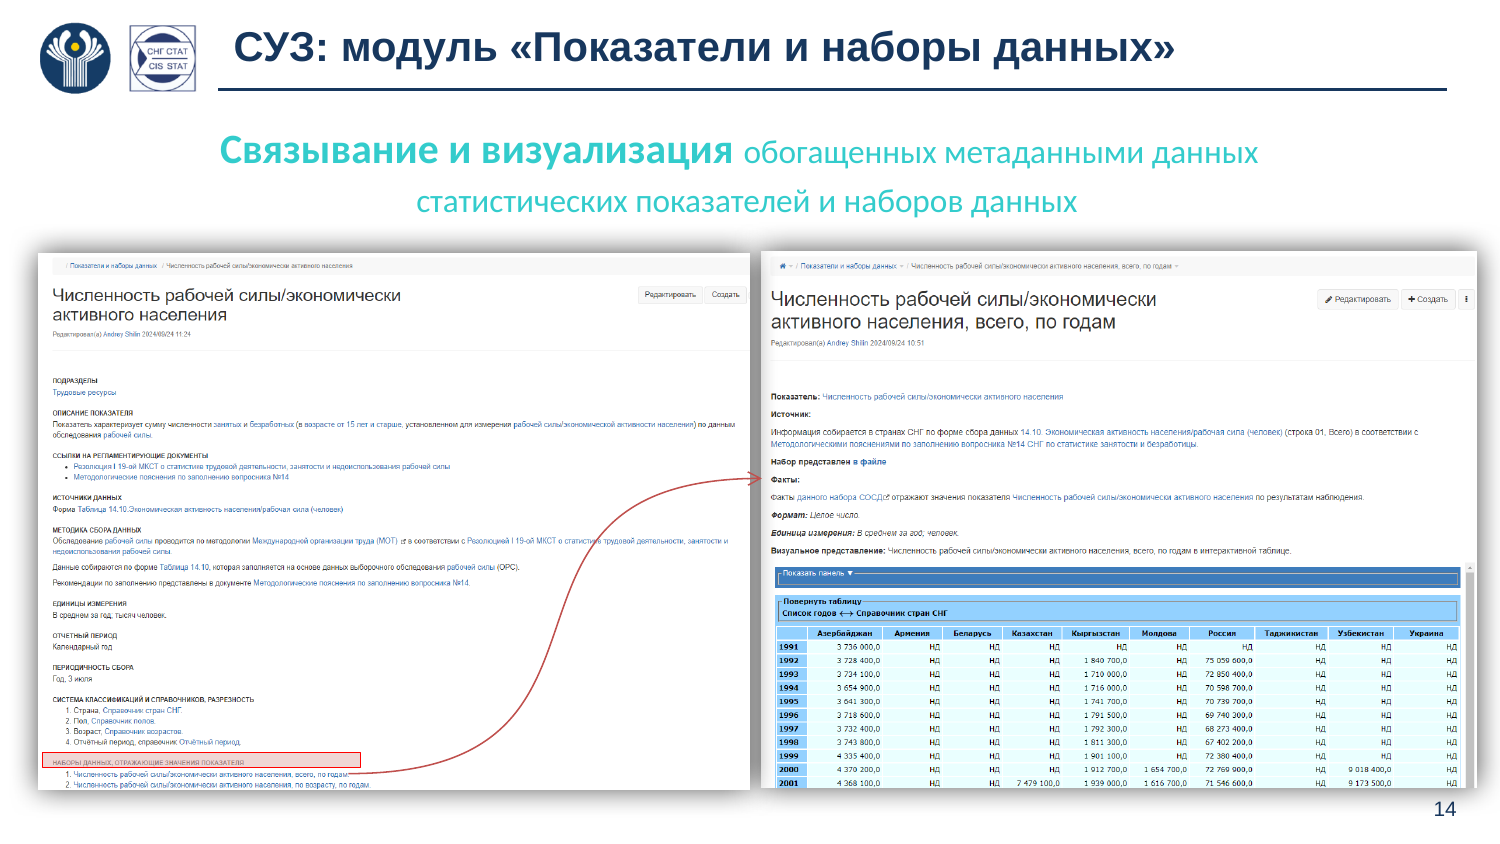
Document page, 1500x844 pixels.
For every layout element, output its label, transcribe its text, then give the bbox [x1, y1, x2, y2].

text_box Связывание и визуализация обогащенных метаданными данных статистических показателей и наборов данных [17, 114, 1477, 212]
picture [761, 251, 1477, 789]
picture [0, 0, 296, 190]
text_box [38, 253, 762, 791]
title СУЗ: модуль «Показатели и наборы данных» [218, 0, 1459, 90]
